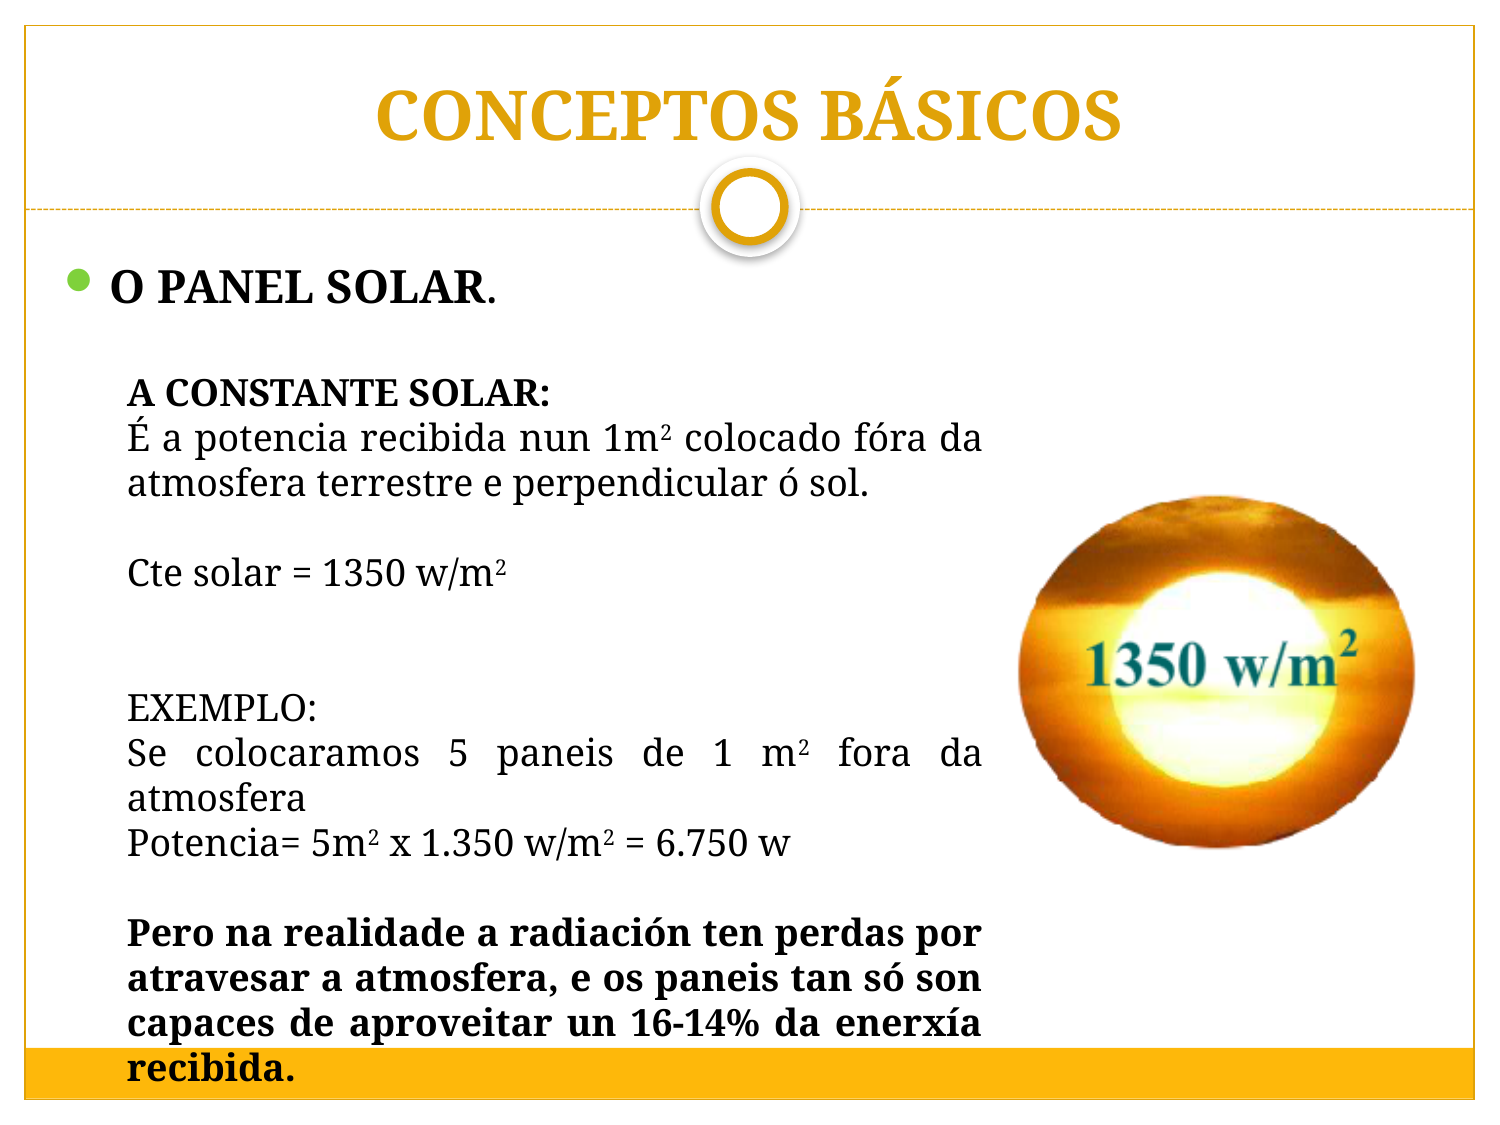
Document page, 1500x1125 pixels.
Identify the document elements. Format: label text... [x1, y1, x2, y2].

title CONCEPTOS BÁSICOS [49, 37, 1450, 162]
picture [1009, 491, 1431, 858]
text_box A CONSTANTE SOLAR: É a potencia recibida nun 1m2 colocado fóra da atmosfera terrestre e perpendicular ó sol. Cte solar = 1350 w/m2 EXEMPLO: Se colocaramos 5 paneis de 1 m2 fora da atmosfera Potencia= 5m2 x 1.350 w/m2 = 6.750 w Pero na realidade a radiación ten perdas por atravesar a atmosfera, e os paneis tan só son capaces de aproveitar un 16-14% da enerxía recibida. [112, 361, 998, 1125]
list O PANEL SOLAR. [49, 250, 1445, 1001]
